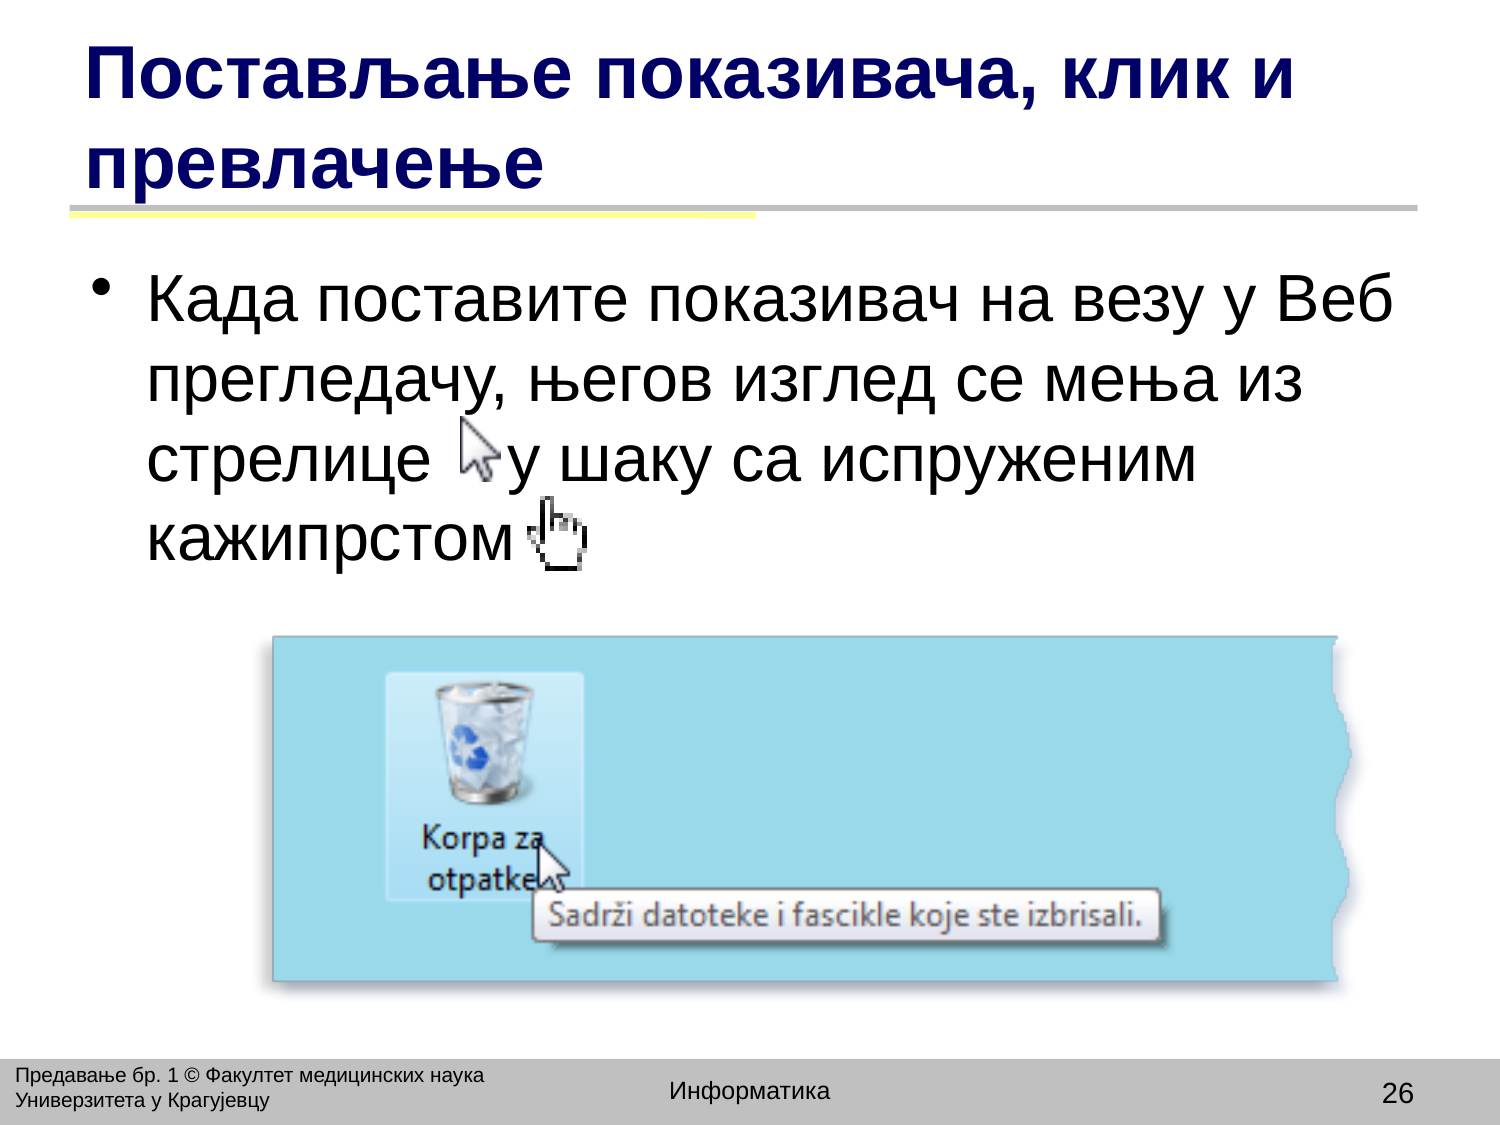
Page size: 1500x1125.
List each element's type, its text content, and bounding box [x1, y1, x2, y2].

slide_number 26 [1079, 1066, 1430, 1125]
title Постављање показивача, клик и превлачење [69, 19, 1426, 208]
list Када поставите показивач на везу у Веб прегледачу, његов изглед се мења из стрелице у шаку са испруженим кажипрстом [74, 246, 1426, 1023]
picture [526, 496, 587, 571]
picture [460, 416, 501, 483]
slide_number Предавање бр. 1 © Факултет медицинских наука Универзитета у Крагујевцу [0, 1053, 599, 1108]
footer Информатика [512, 1066, 988, 1125]
picture [238, 618, 1388, 1007]
